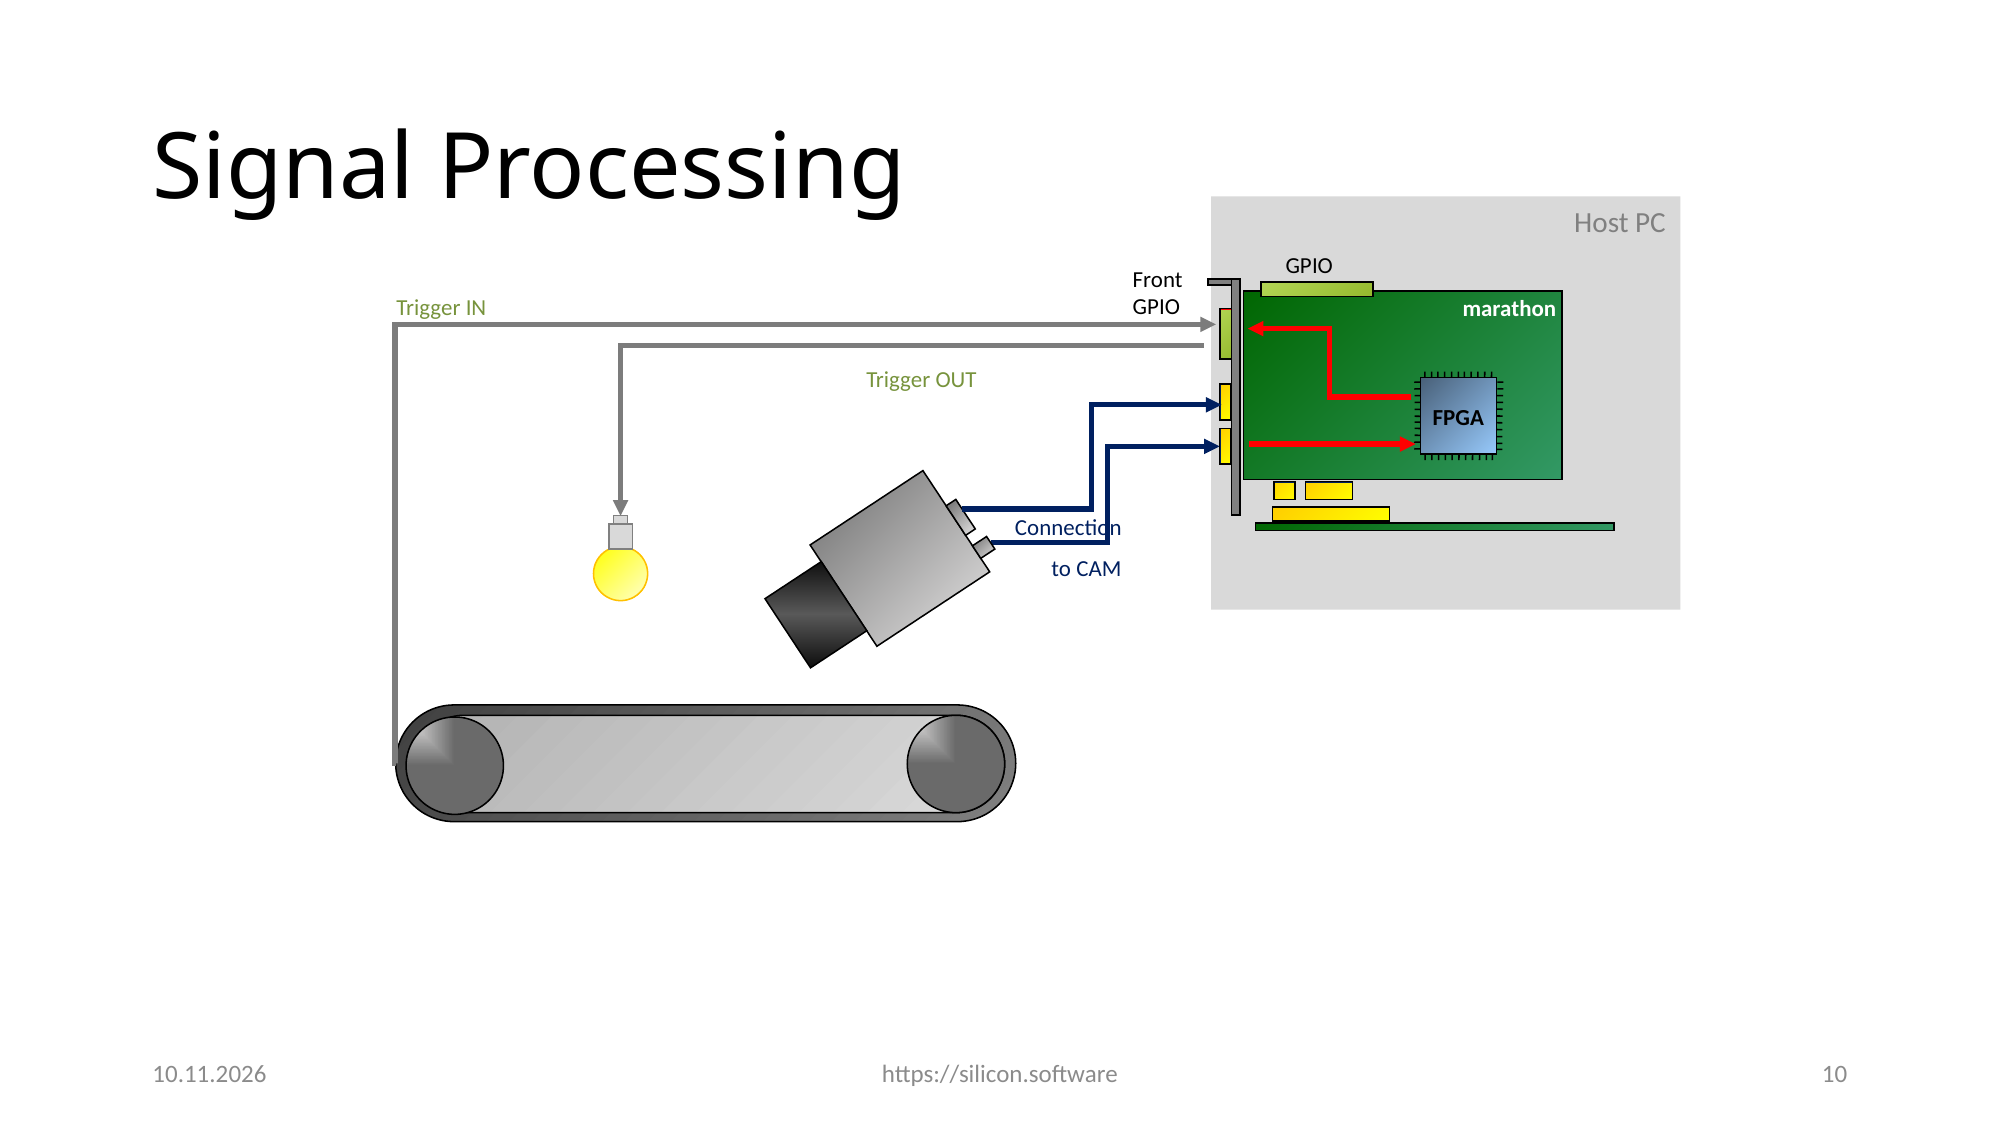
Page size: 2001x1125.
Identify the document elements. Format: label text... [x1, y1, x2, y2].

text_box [1207, 243, 1563, 515]
text_box Trigger IN [381, 285, 600, 328]
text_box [827, 138, 998, 324]
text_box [395, 764, 1016, 822]
text_box Front GPIO [1118, 257, 1207, 322]
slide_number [137, 1042, 588, 1103]
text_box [1216, 515, 1220, 543]
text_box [961, 404, 1222, 510]
footer https://silicon.software [662, 1042, 1338, 1103]
slide_number 10 [1412, 1042, 1863, 1103]
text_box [1211, 196, 1681, 610]
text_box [395, 324, 1216, 764]
title Signal Processing [137, 59, 1863, 278]
